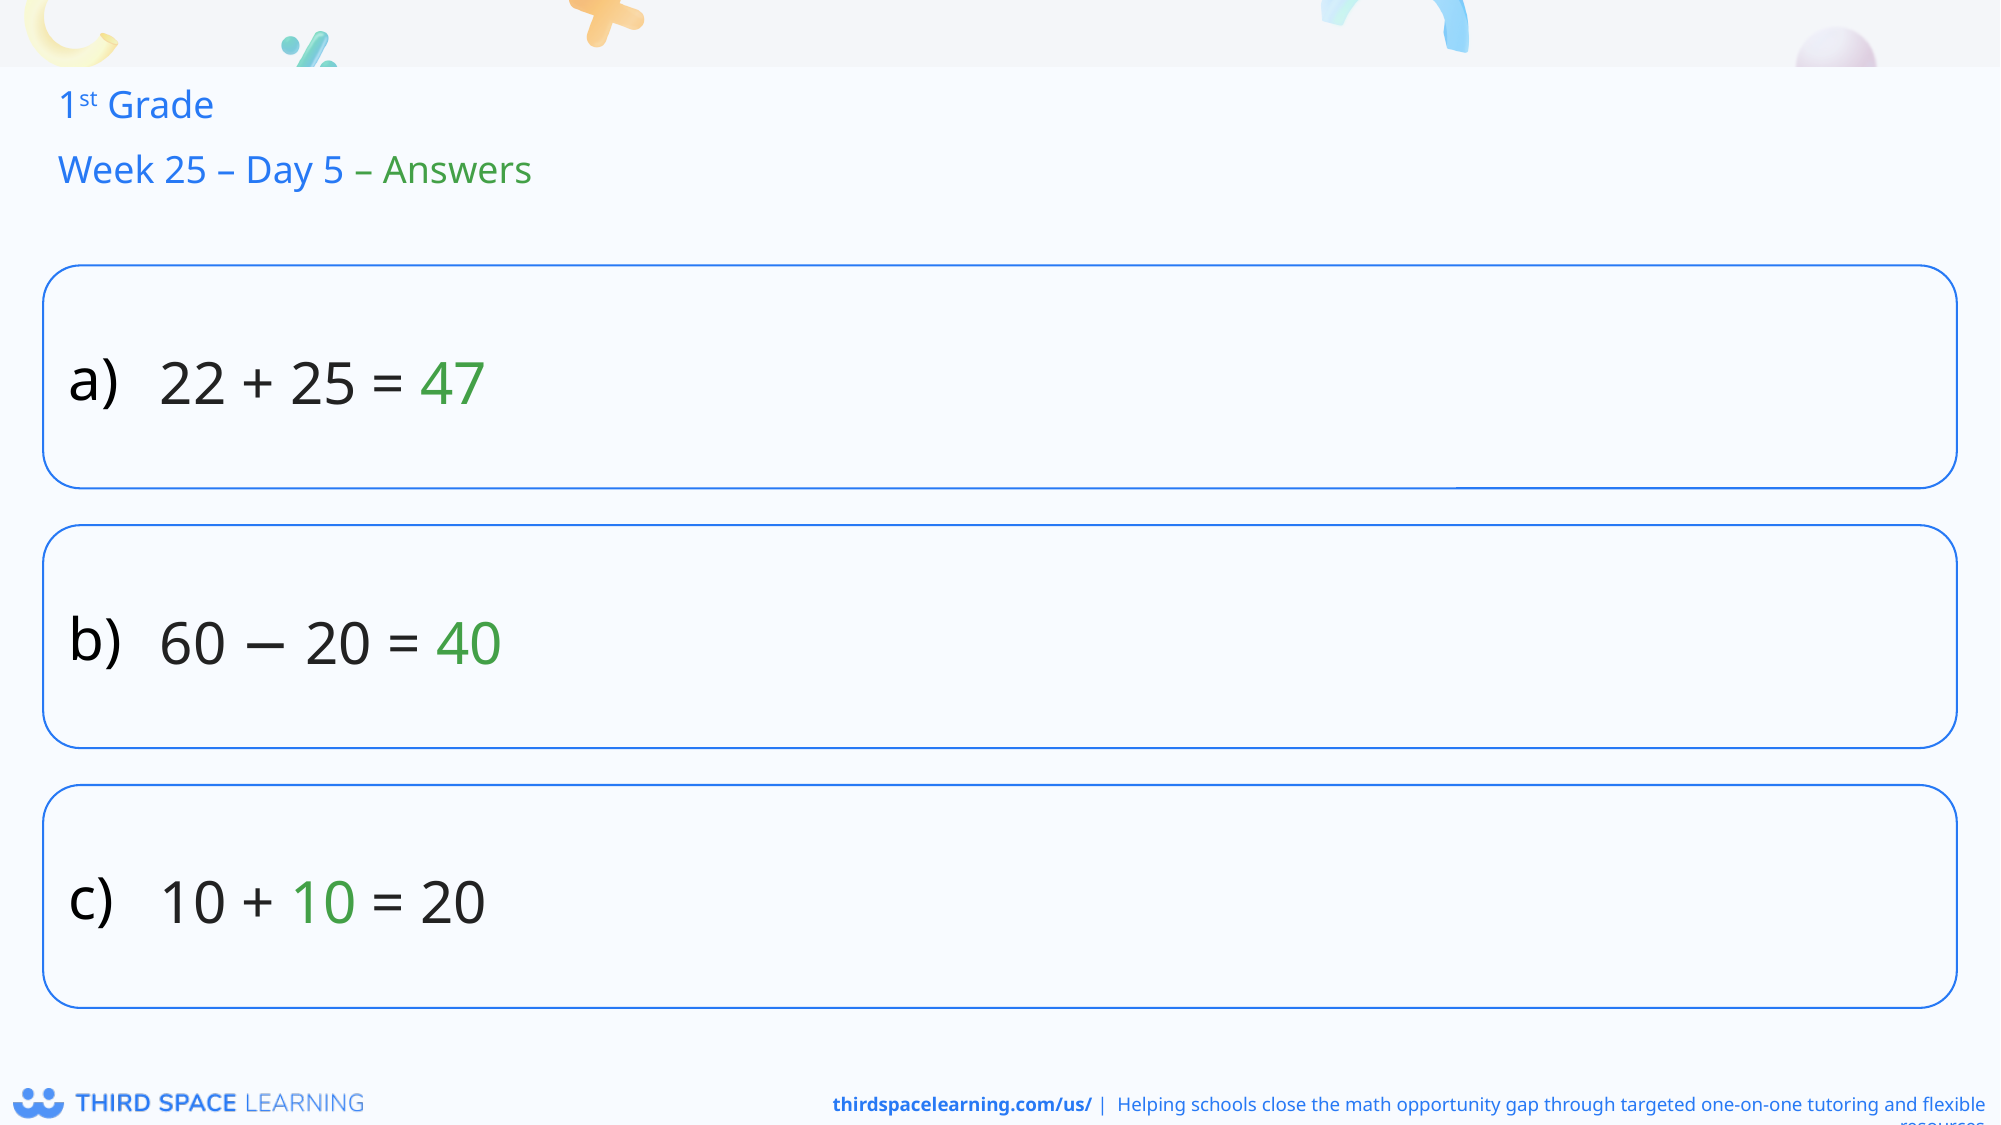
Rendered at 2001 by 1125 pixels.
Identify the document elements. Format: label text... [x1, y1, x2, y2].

picture [13, 1088, 365, 1119]
picture [0, 0, 2000, 67]
text_box 1st Grade Week 25 – Day 5 – Answers [43, 73, 705, 212]
list 60 − 20 = 40 [144, 548, 1922, 734]
list 10 + 10 = 20 [144, 807, 1922, 994]
list 22 + 25 = 47 [144, 288, 1922, 474]
